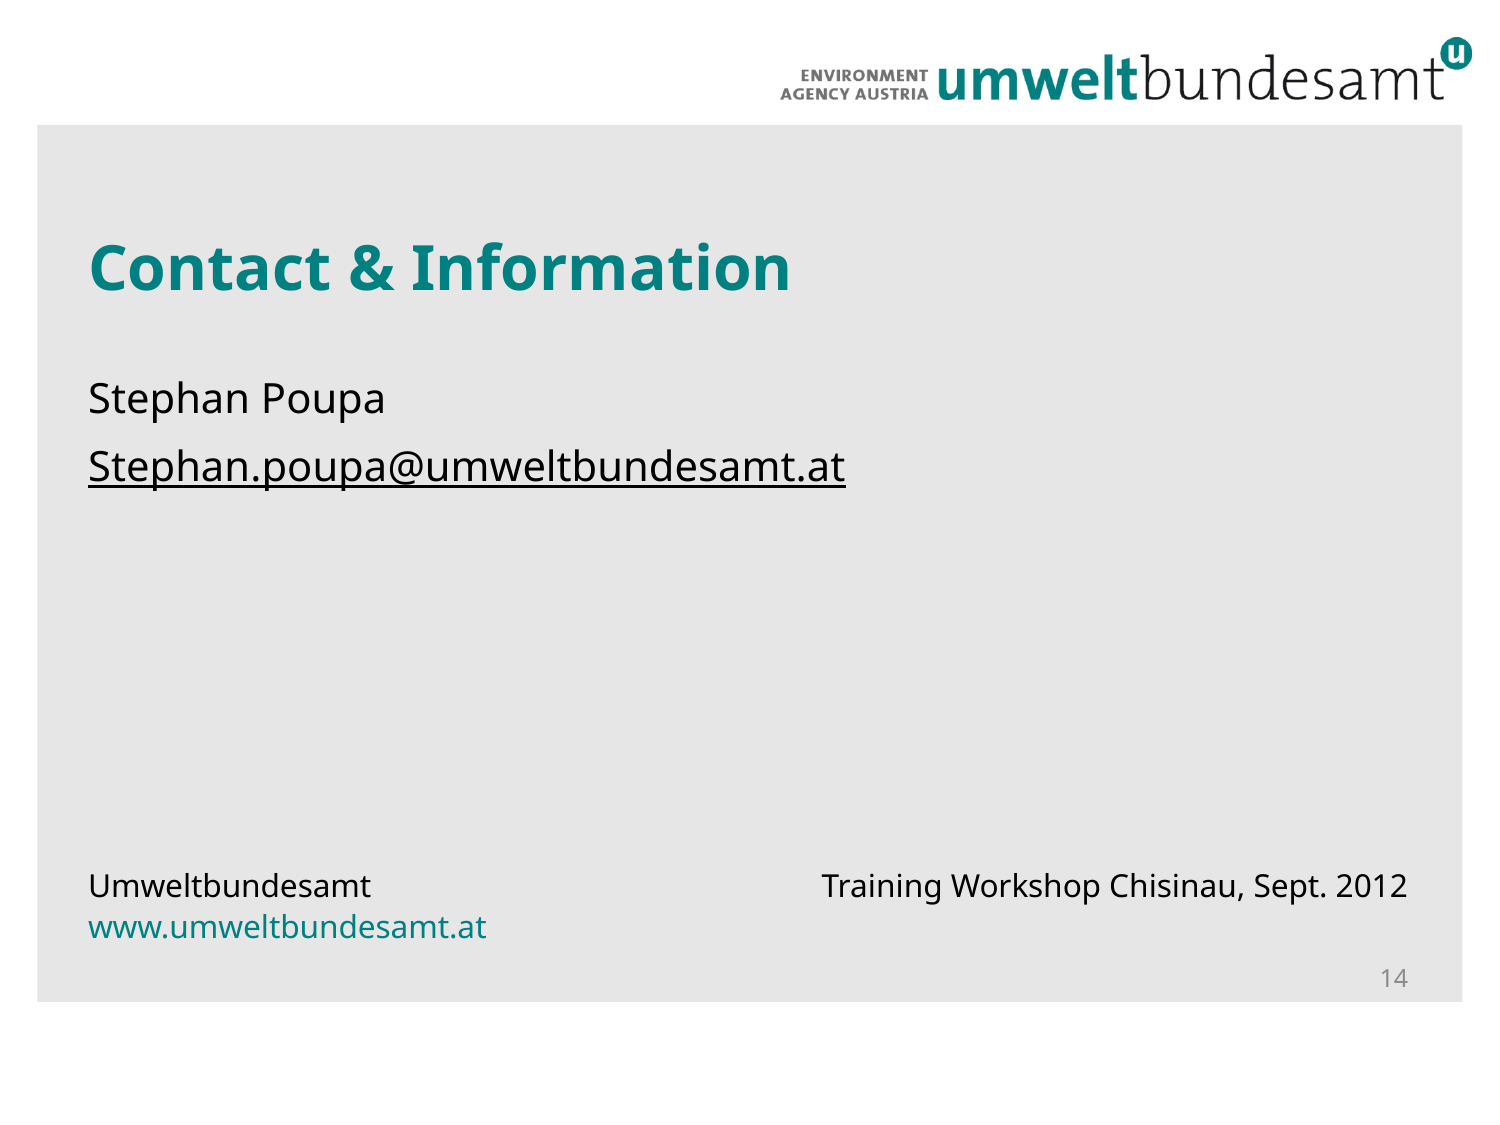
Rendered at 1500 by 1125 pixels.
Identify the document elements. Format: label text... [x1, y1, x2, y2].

title Contact & Information [73, 171, 1424, 359]
slide_number 14 [1072, 958, 1424, 1001]
picture [780, 37, 1472, 100]
text_box Training Workshop Chisinau, Sept. 2012 [803, 854, 1424, 954]
subtitle Stephan Poupa Stephan.poupa@umweltbundesamt.at [73, 359, 1424, 792]
text_box Umweltbundesamt www.umweltbundesamt.at [73, 854, 803, 954]
